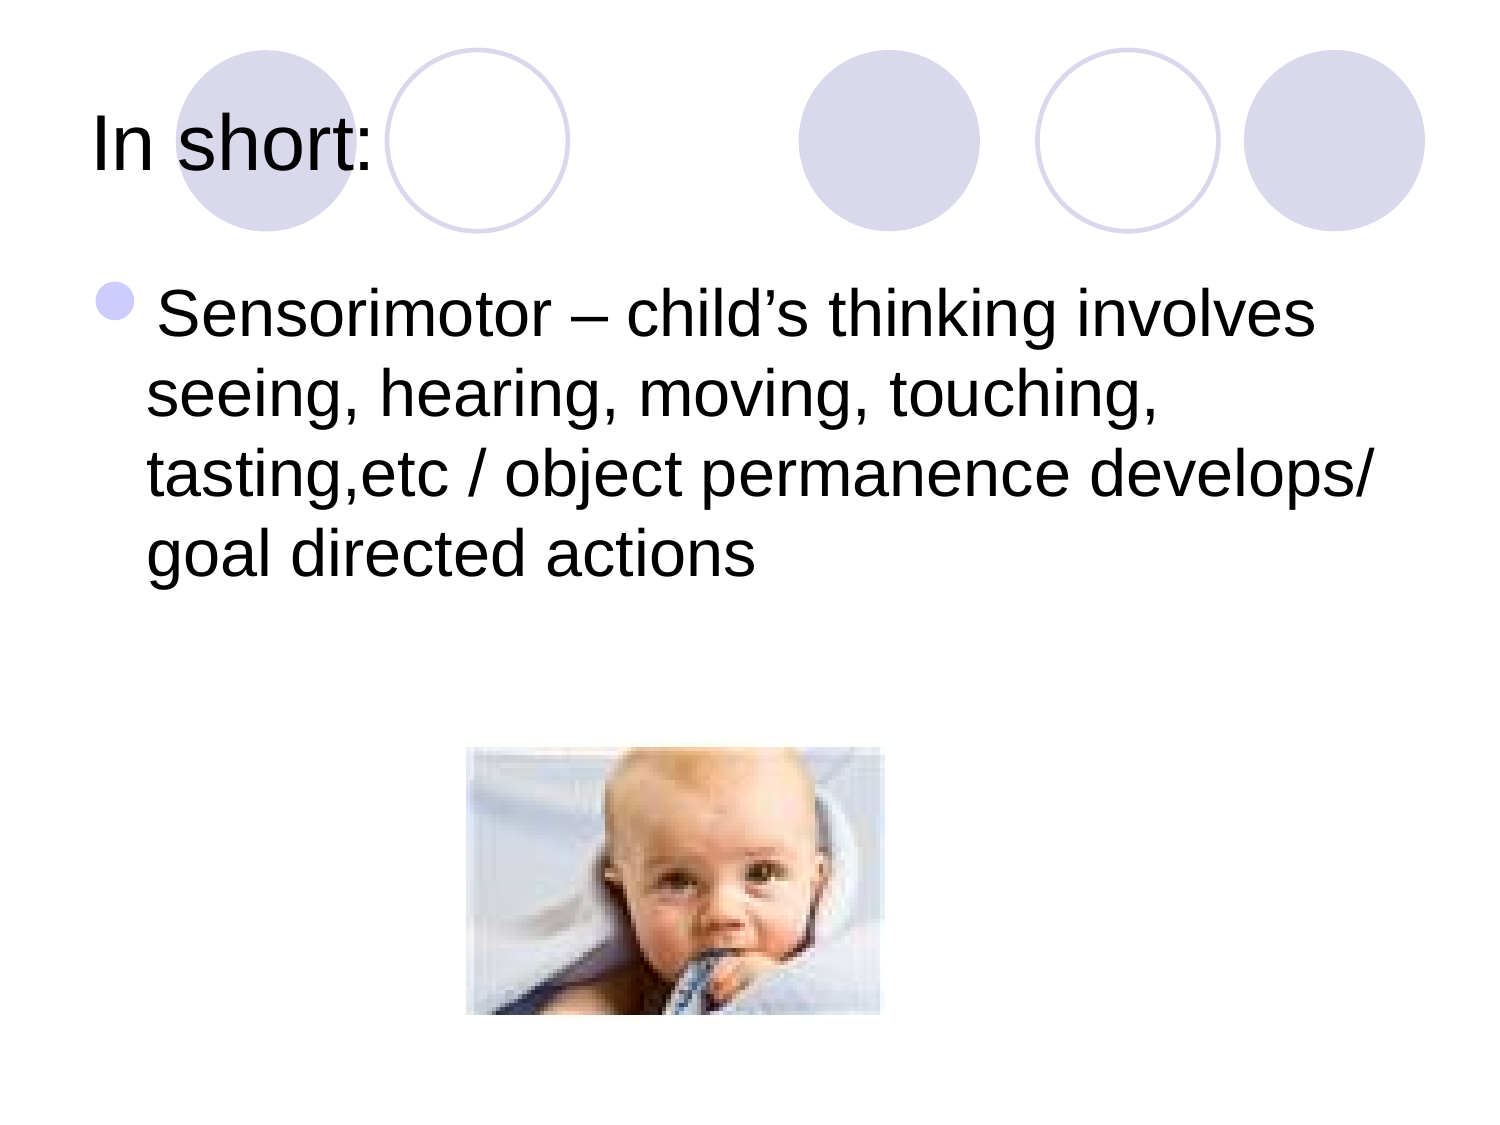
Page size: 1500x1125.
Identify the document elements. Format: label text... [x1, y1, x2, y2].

list Sensorimotor – child’s thinking involves seeing, hearing, moving, touching, tasting,etc / object permanence develops/ goal directed actions [74, 262, 1426, 1006]
title In short: [74, 44, 1426, 233]
picture [466, 680, 885, 1083]
